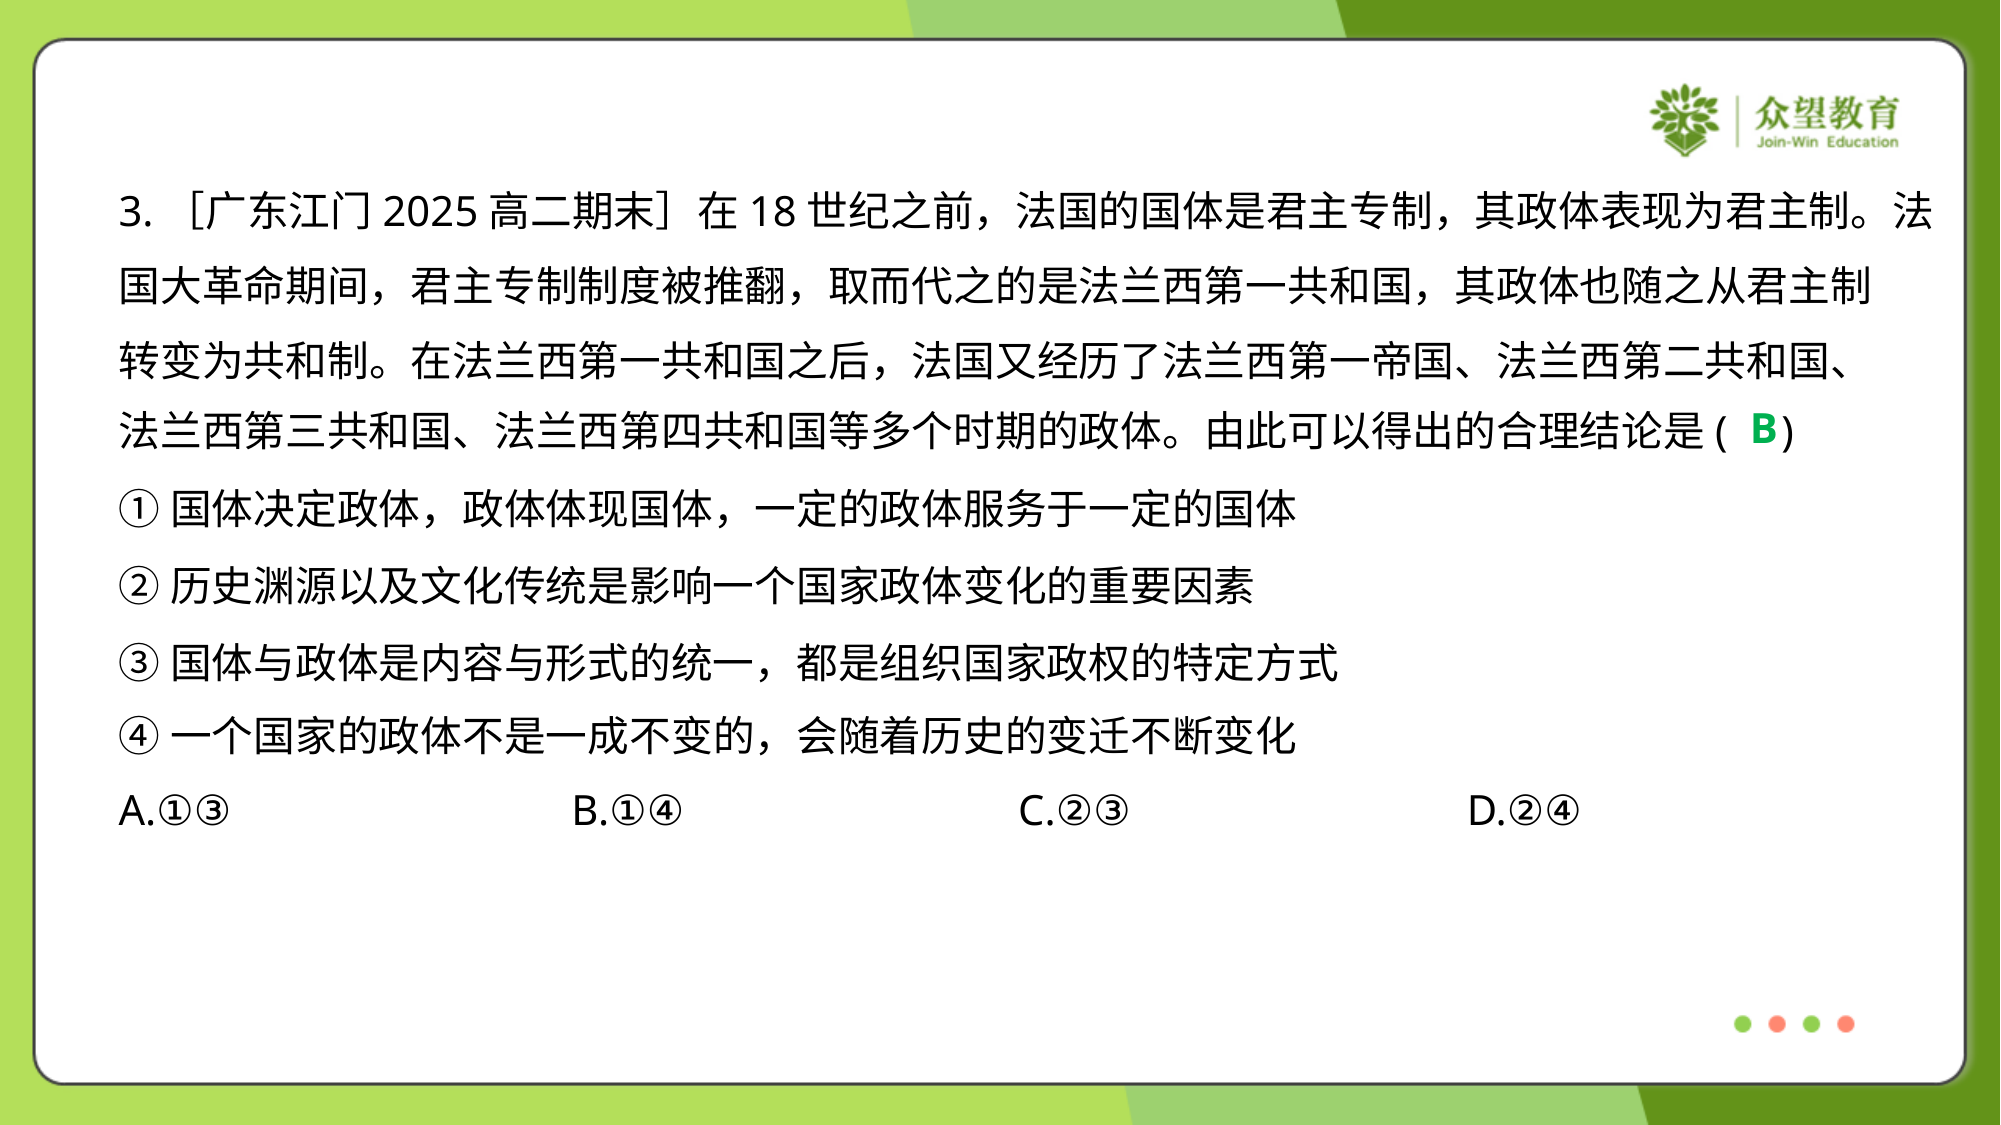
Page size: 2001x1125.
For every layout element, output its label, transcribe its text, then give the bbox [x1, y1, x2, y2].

text_box ①国体决定政体，政体体现国体，一定的政体服务于一定的国体 ②历史渊源以及文化传统是影响一个国家政体变化的重要因素 ③国体与政体是内容与形式的统一，都是组织国家政权的特定方式 ④一个国家的政体不是一成不变的，会随着历史的变迁不断变化 [118, 457, 1883, 753]
text_box A.①③ B.①④ C.②③ D.②④ [118, 759, 1883, 826]
text_box B [1734, 381, 1794, 446]
text_box 3.［广东江门2025高二期末］在18世纪之前，法国的国体是君主专制，其政体表现为君主制。法 国大革命期间，君主专制制度被推翻，取而代之的是法兰西第一共和国，其政体也随之从君主制 转变为共和制。在法兰西第一共和国之后，法国又经历了法兰西第一帝国、法兰西第二共和国、 法兰西第三共和国、法兰西第四共和国等多个时期的政体。由此可以得出的合理结论是( ) [118, 159, 1883, 448]
picture [0, 0, 2000, 1125]
